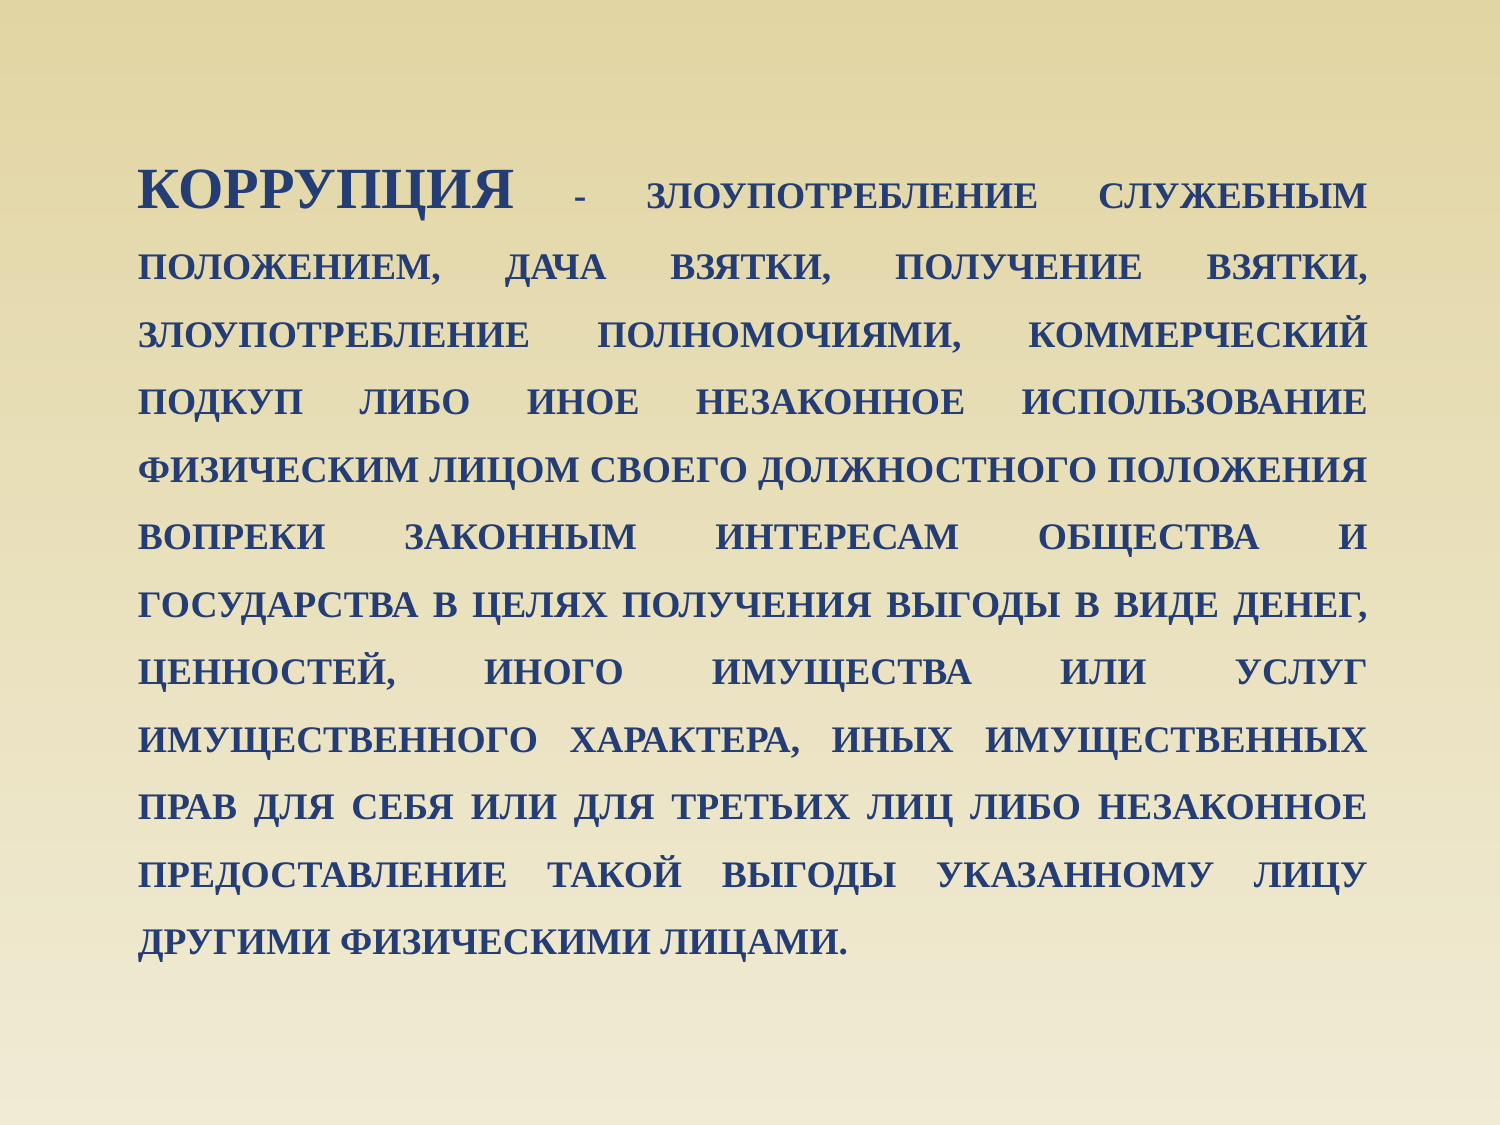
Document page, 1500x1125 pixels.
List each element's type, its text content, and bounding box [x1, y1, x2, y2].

title Коррупция - злоупотребление служебным положением, дача взятки, получение взятки, злоупотребление полномочиями, коммерческий подкуп либо иное незаконное использование физическим лицом своего должностного положения вопреки законным интересам общества и государства в целях получения выгоды в виде денег, ценностей, иного имущества или услуг имущественного характера, иных имущественных прав для себя или для третьих лиц либо незаконное предоставление такой выгоды указанному лицу другими физическими лицами. [100, 113, 1376, 965]
